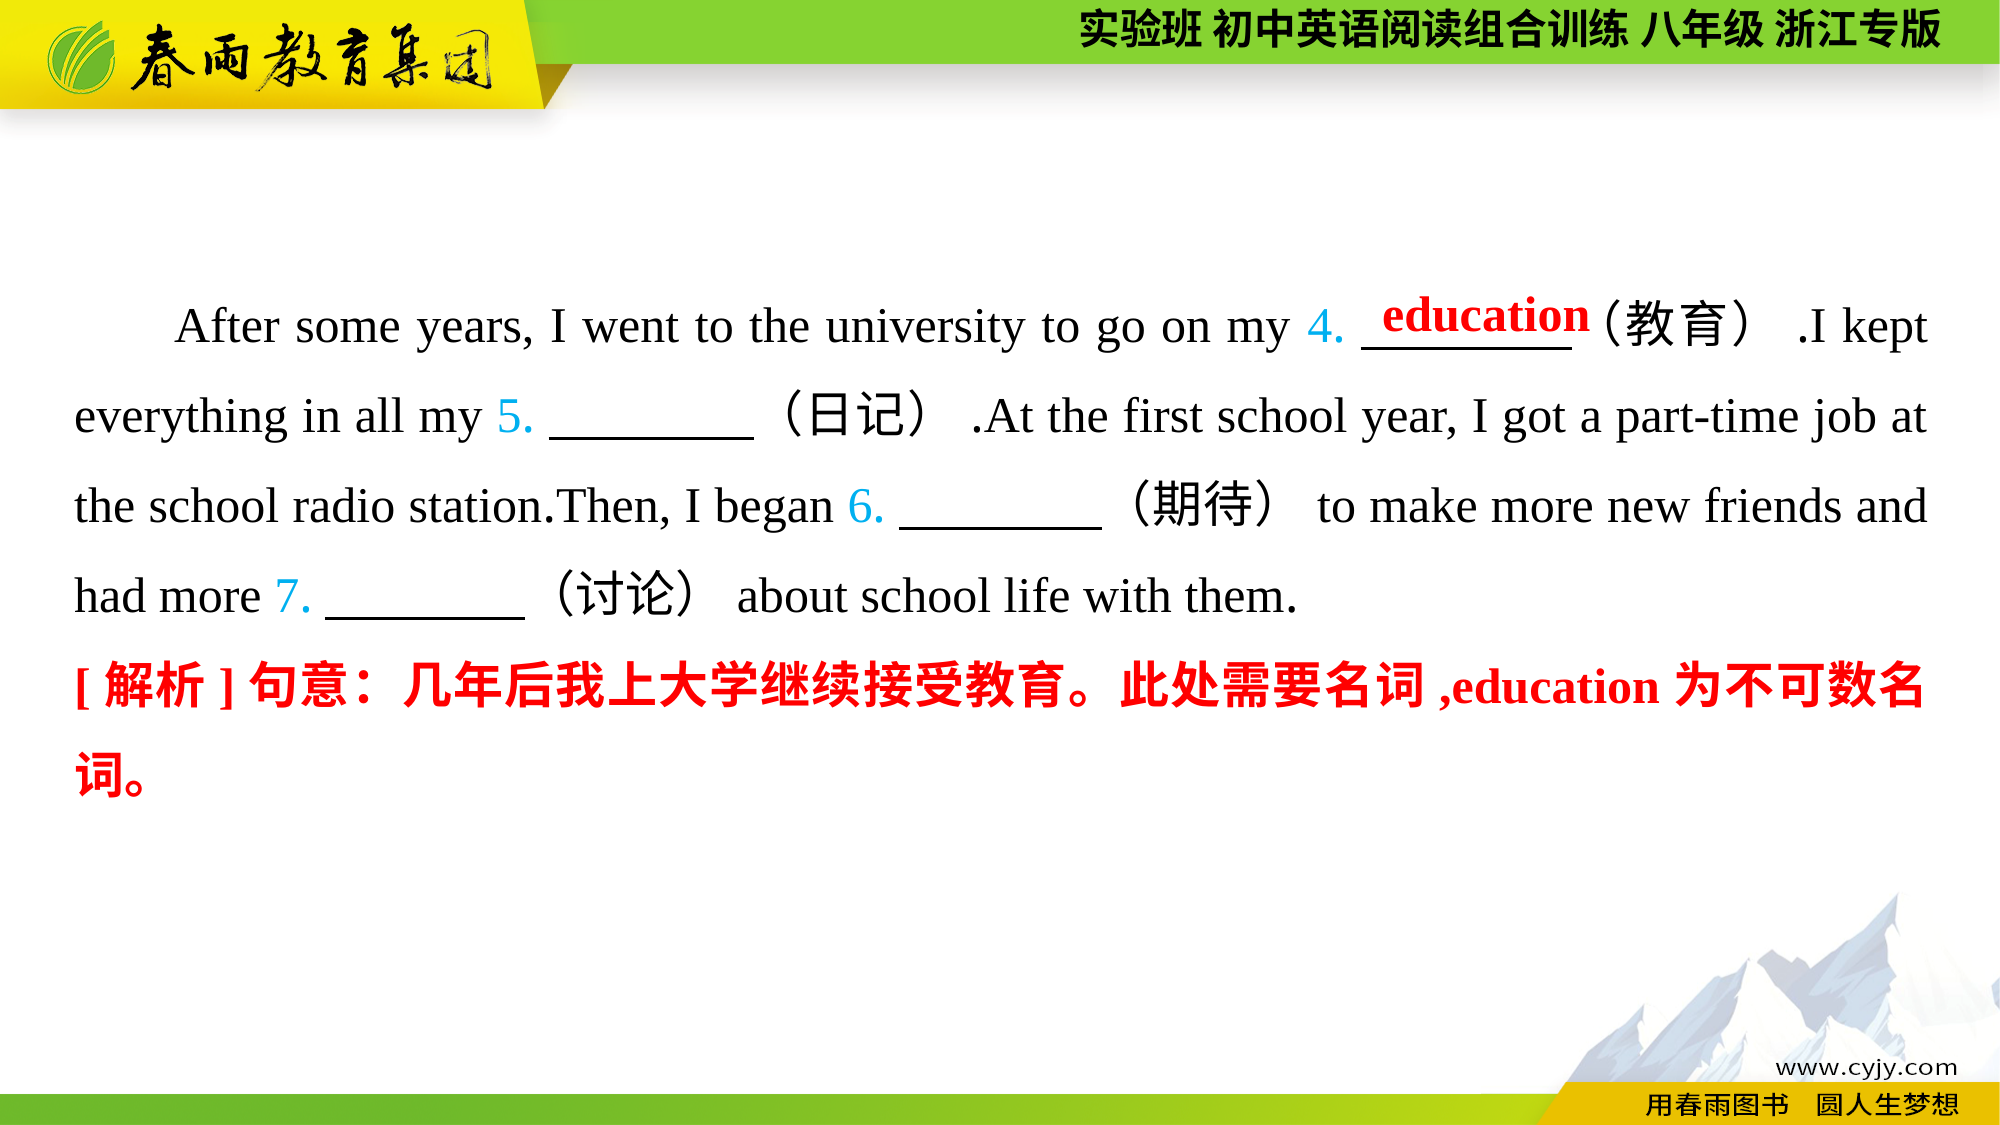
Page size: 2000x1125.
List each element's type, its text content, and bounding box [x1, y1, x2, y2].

text_box education [1367, 274, 1606, 349]
list After some years, I went to the university to go on my 4. （教育）.I kept everything in all my 5. （日记）.At the first school year, I got a part-time job at the school radio station.Then, I began 6. （期待）to make more new friends and had more 7. （讨论）about school life with them. [59, 255, 1944, 623]
text_box [解析]句意：几年后我上大学继续接受教育。此处需要名词,education为不可数名词。 [59, 623, 1944, 812]
picture [0, 0, 2000, 1125]
